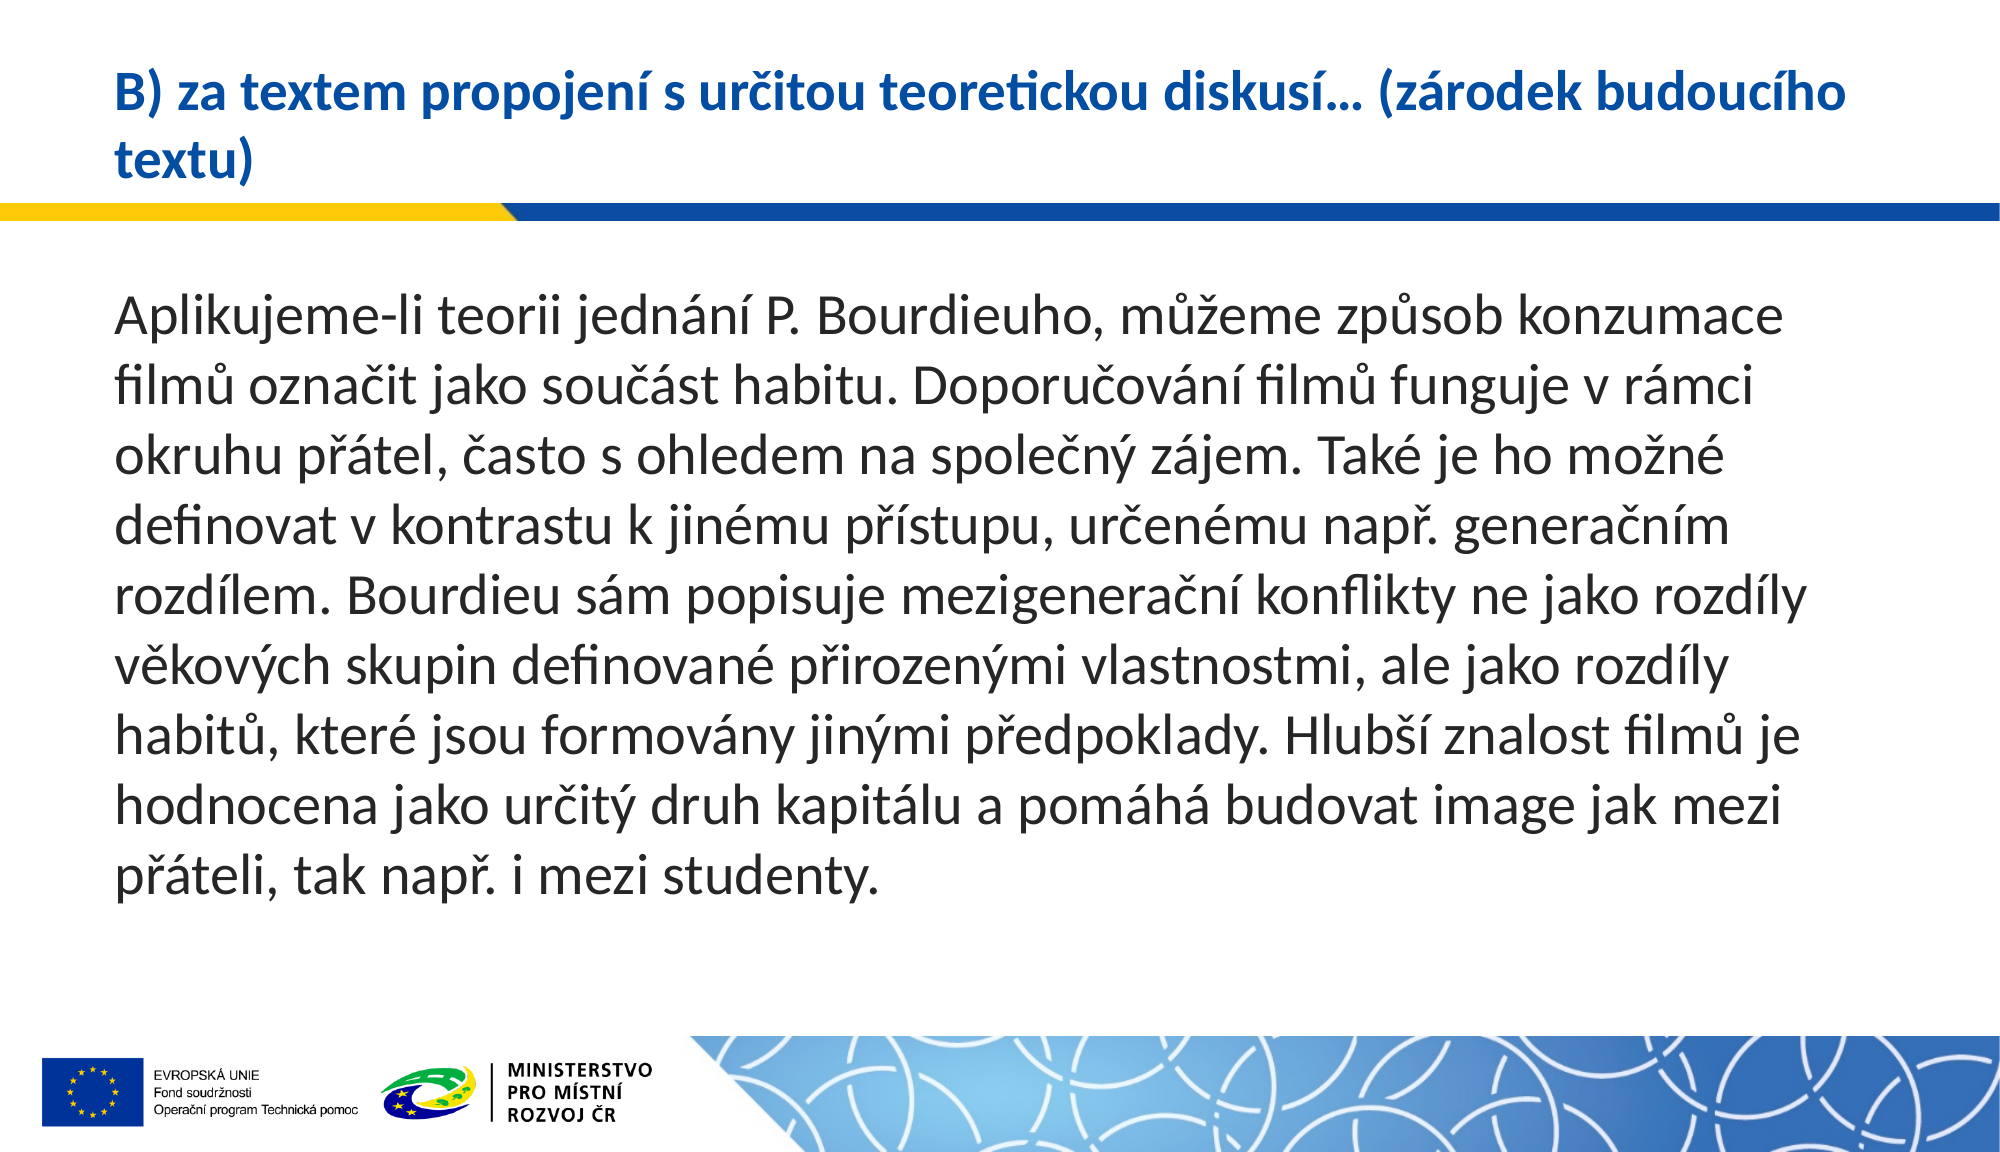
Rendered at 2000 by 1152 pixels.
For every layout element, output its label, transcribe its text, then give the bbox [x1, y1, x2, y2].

picture [680, 1036, 2000, 1152]
picture [0, 203, 2000, 221]
list Aplikujeme-li teorii jednání P. Bourdieuho, můžeme způsob konzumace filmů označit jako součást habitu. Doporučování filmů funguje v rámci okruhu přátel, často s ohledem na společný zájem. Také je ho možné definovat v kontrastu k jinému přístupu, určenému např. generačním rozdílem. Bourdieu sám popisuje mezigenerační konflikty ne jako rozdíly věkových skupin definované přirozenými vlastnostmi, ale jako rozdíly habitů, které jsou formovány jinými předpoklady. Hlubší znalost filmů je hodnocena jako určitý druh kapitálu a pomáhá budovat image jak mezi přáteli, tak např. i mezi studenty. [99, 268, 1900, 1029]
picture [19, 1035, 674, 1149]
title B) za textem propojení s určitou teoretickou diskusí… (zárodek budoucího textu) [99, 46, 1900, 198]
